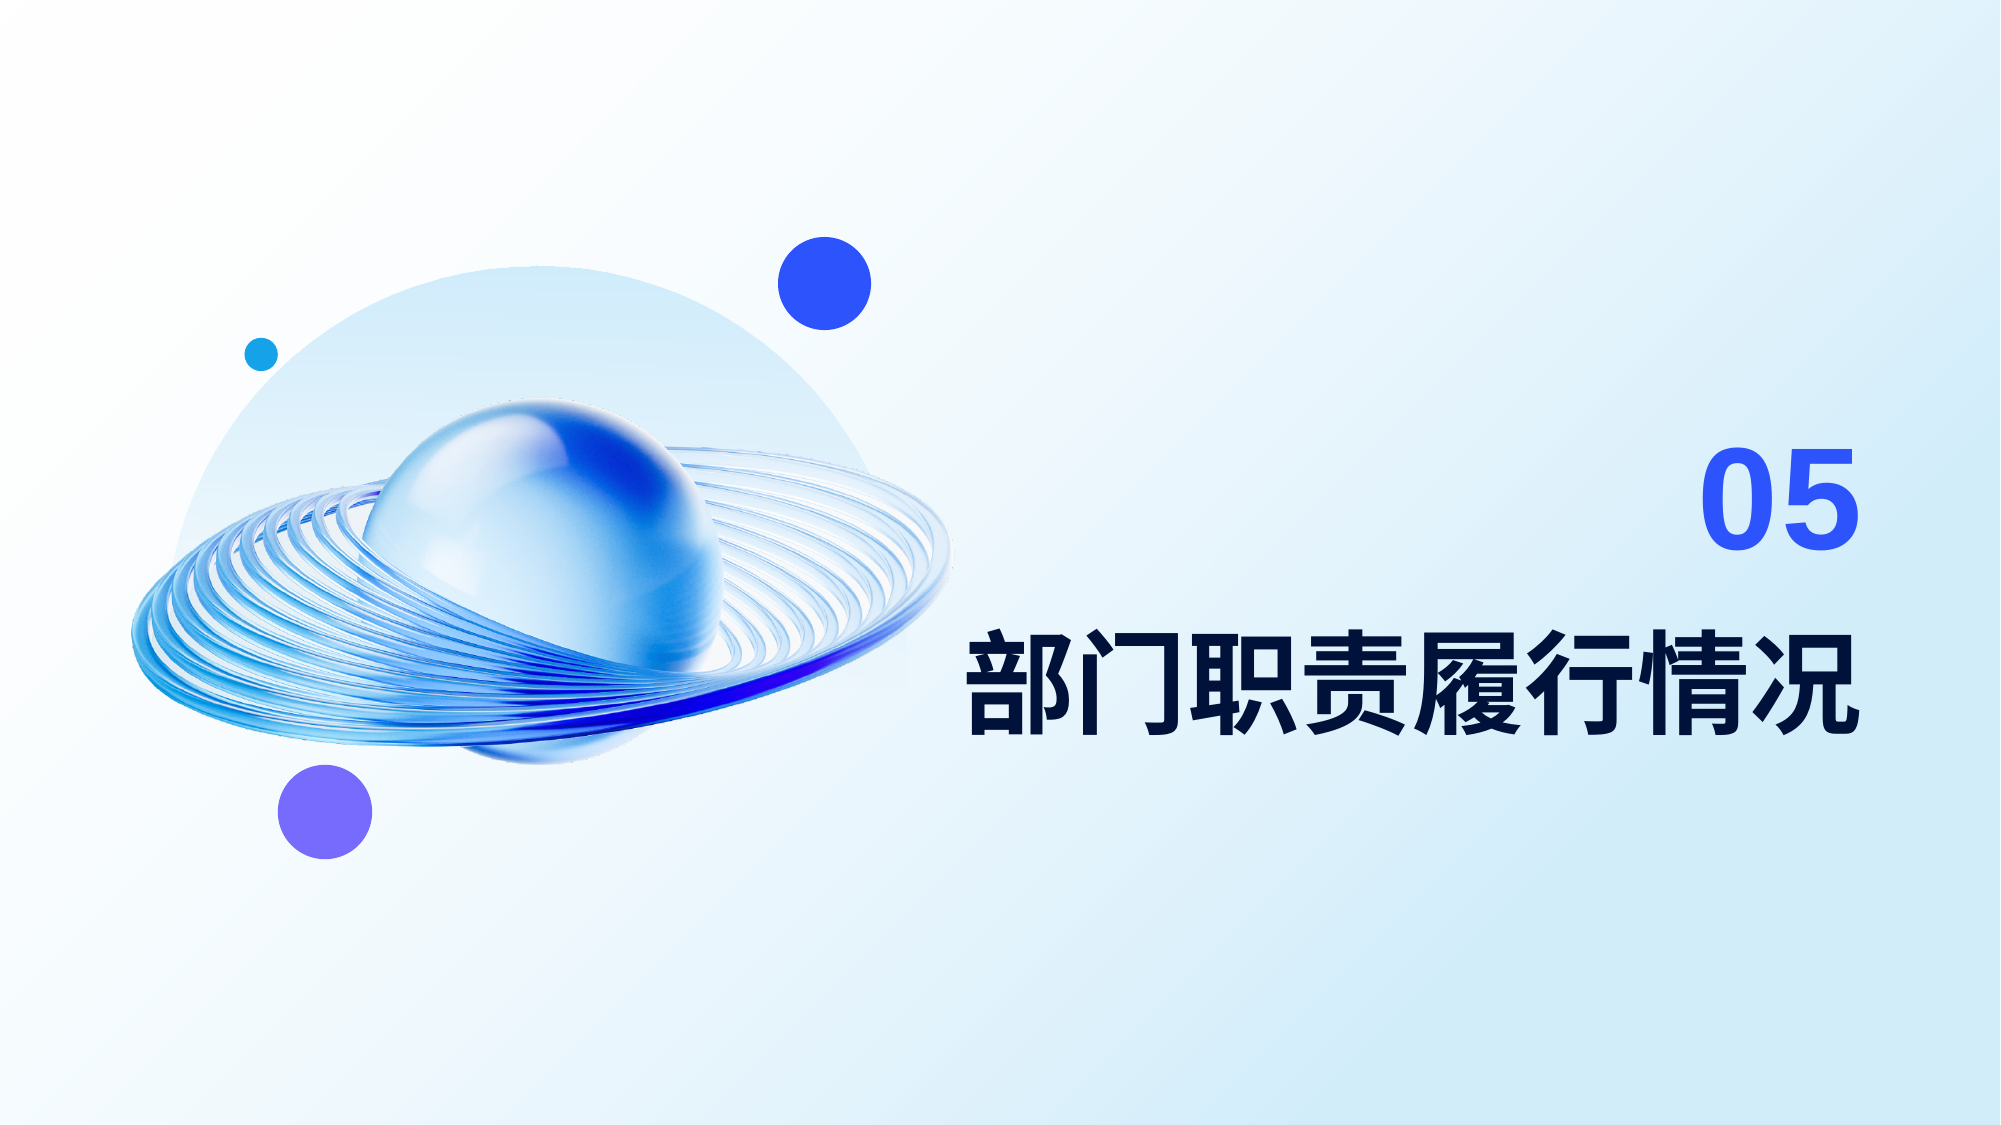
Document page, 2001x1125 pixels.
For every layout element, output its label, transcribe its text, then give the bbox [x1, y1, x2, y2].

title 部门职责履行情况 [962, 604, 1863, 748]
picture [110, 371, 962, 787]
list 05 [962, 351, 1863, 580]
